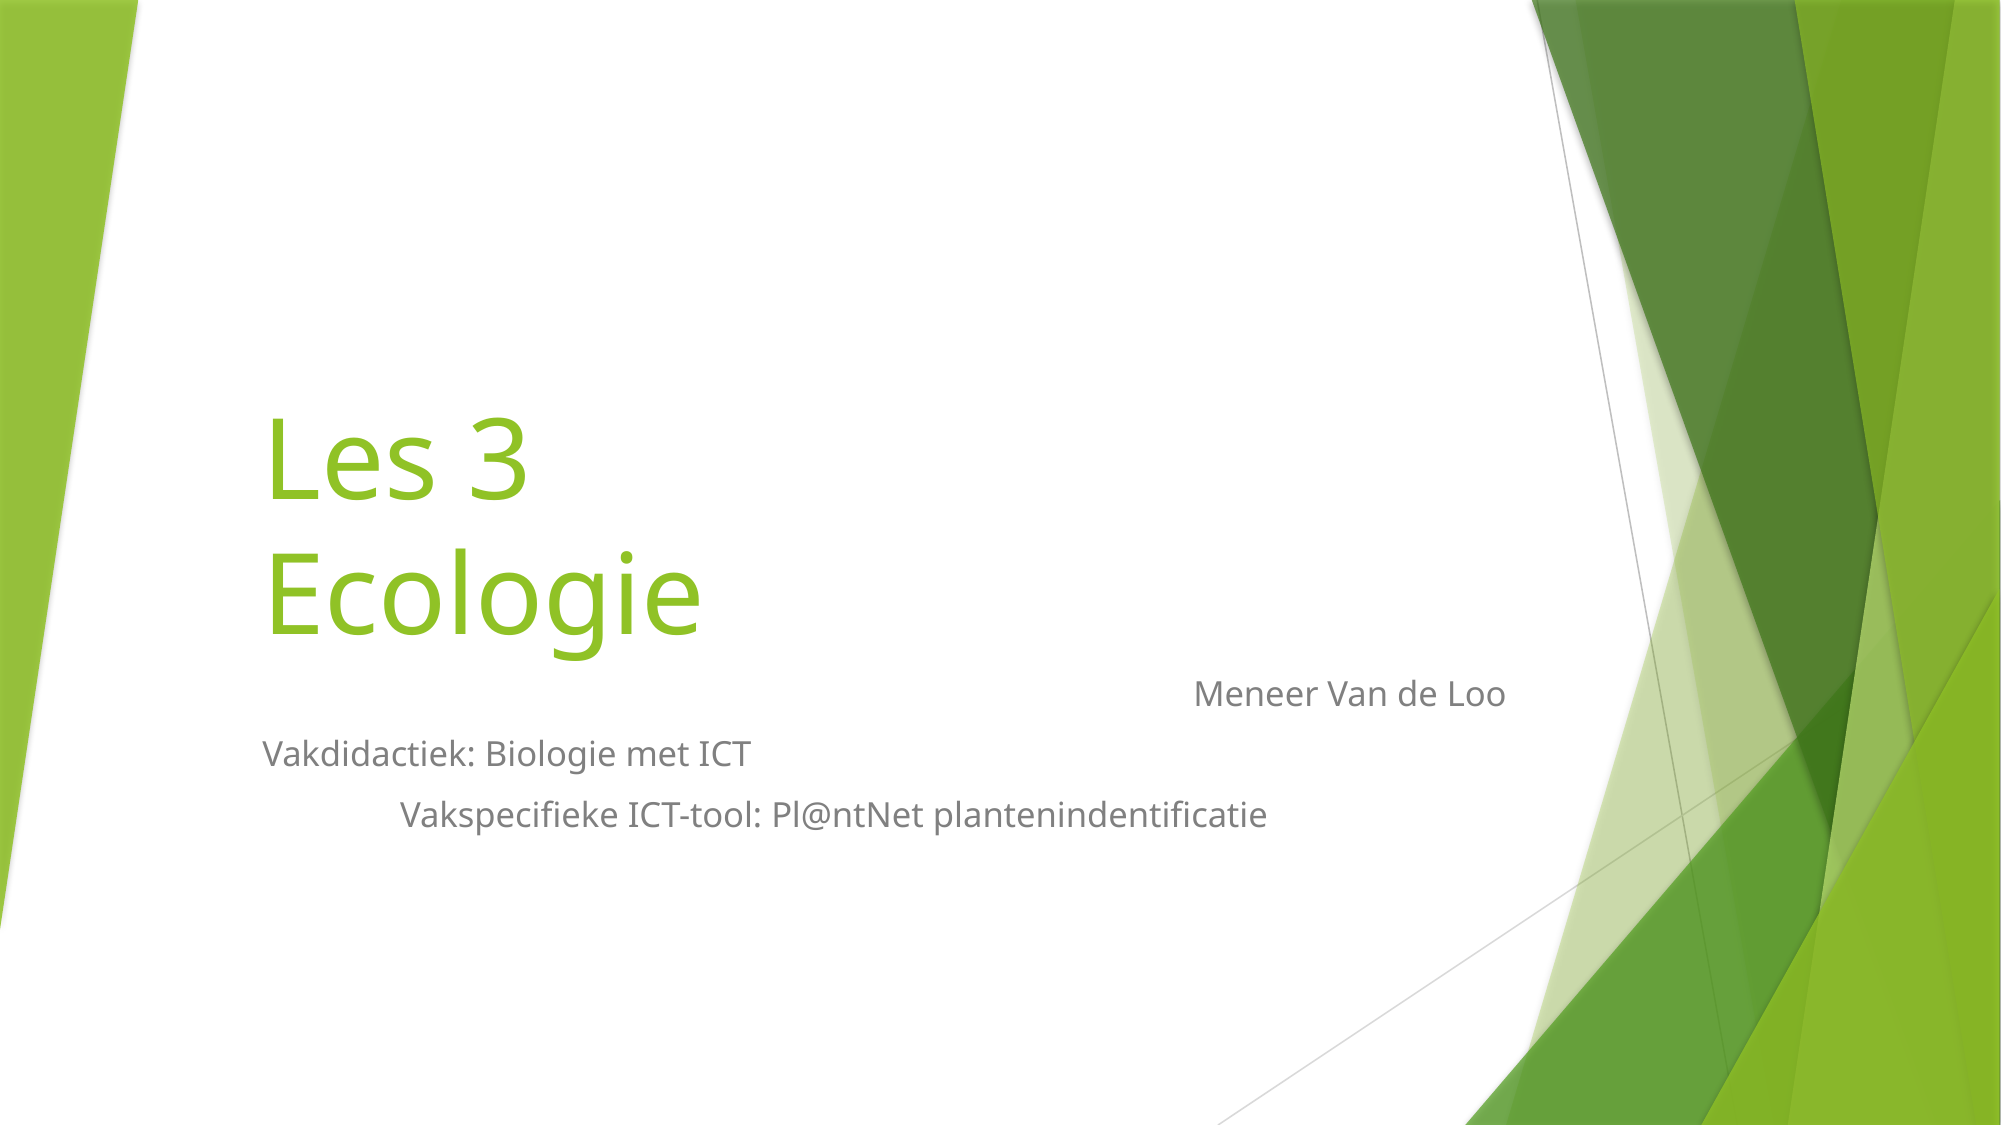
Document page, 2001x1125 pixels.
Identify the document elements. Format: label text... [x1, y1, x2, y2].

title Les 3 Ecologie [247, 394, 1522, 664]
subtitle Meneer Van de Loo Vakdidactiek: Biologie met ICT Vakspecifieke ICT-tool: Pl@ntNet plantenindentificatie [247, 664, 1522, 909]
